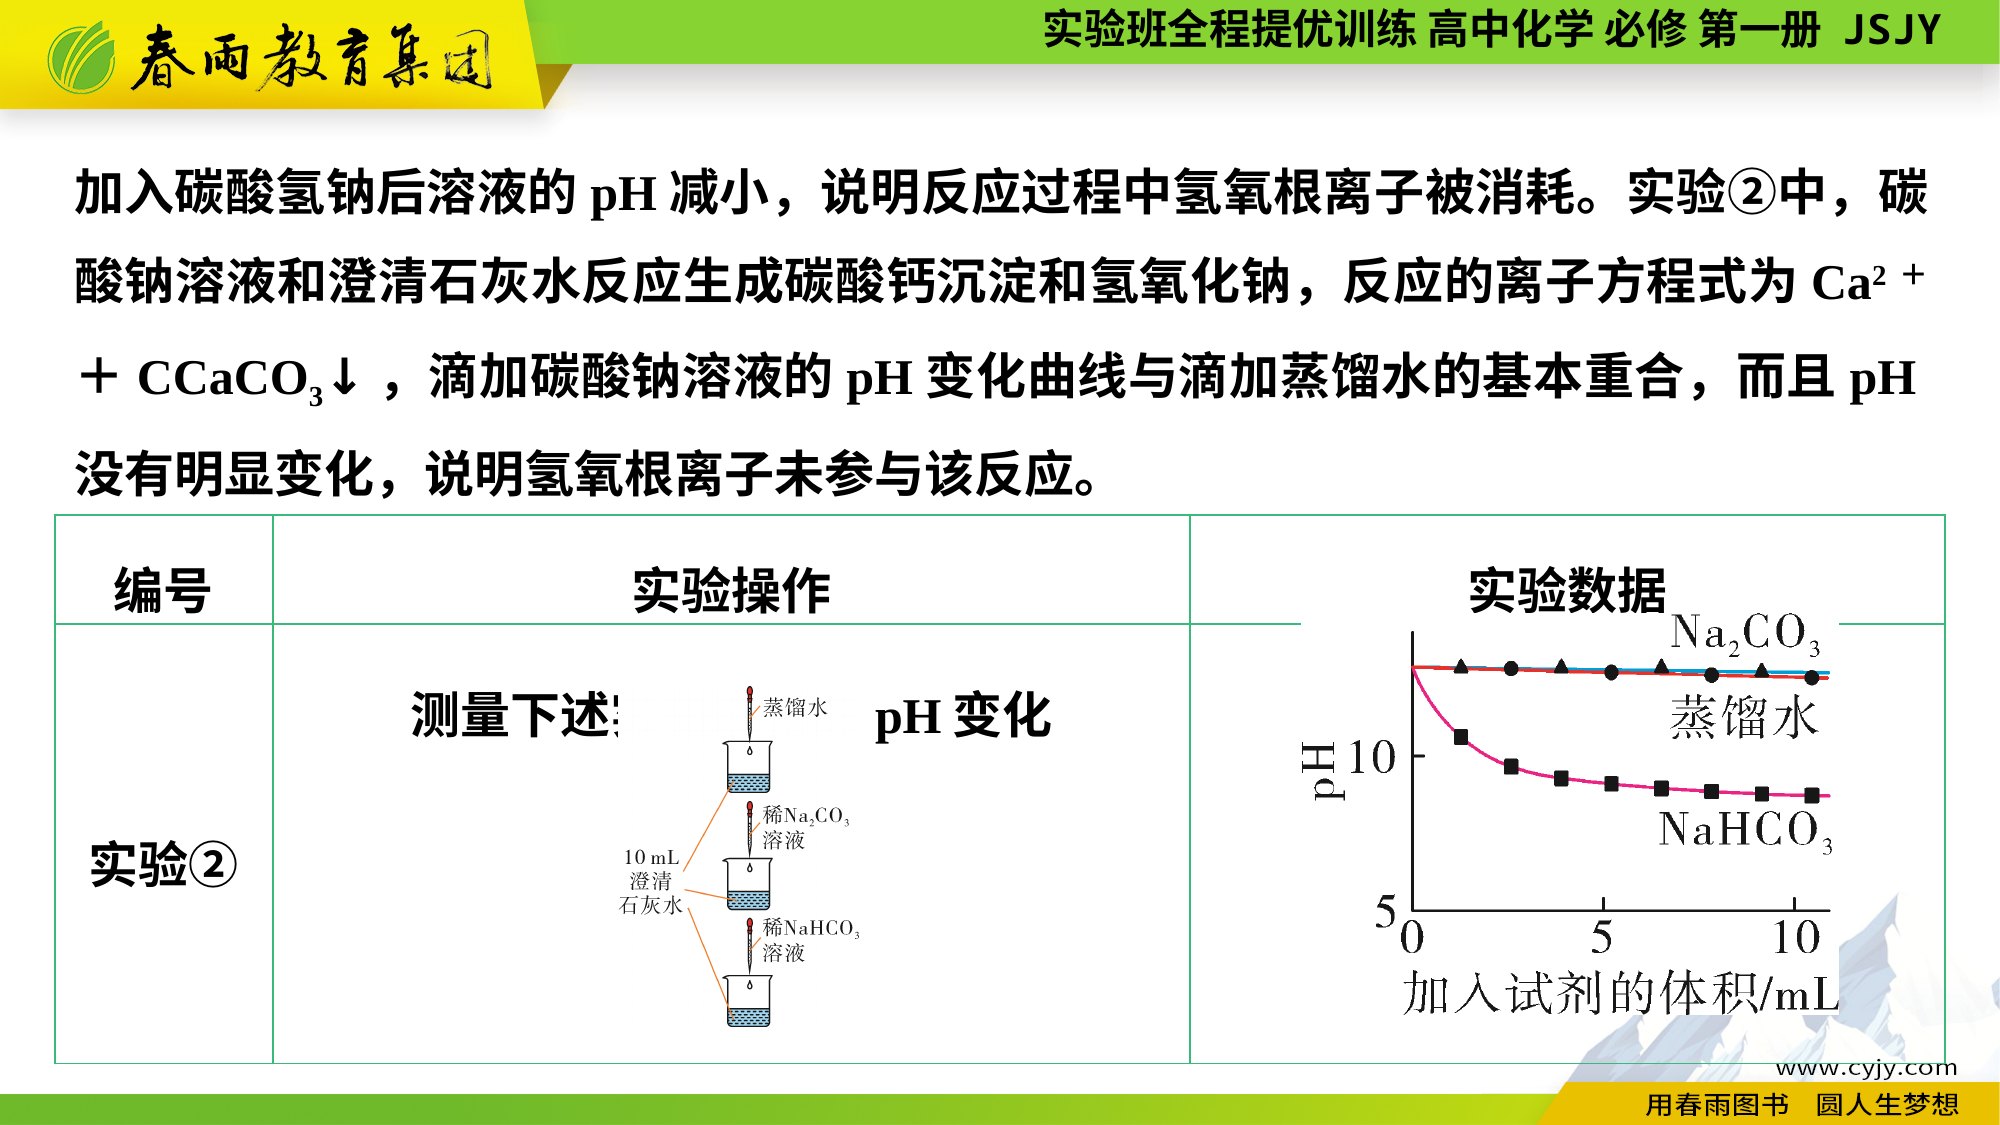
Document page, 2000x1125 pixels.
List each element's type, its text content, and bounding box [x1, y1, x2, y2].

table_header 实验数据 [1191, 516, 1944, 623]
table_cell [1191, 625, 1944, 1063]
table_cell 测量下述实验过程的pH变化 [274, 625, 1189, 1063]
table_header 实验操作 [274, 516, 1189, 623]
table_cell 实验② [56, 625, 272, 1063]
table_header 编号 [56, 516, 272, 623]
picture [0, 0, 2000, 1125]
